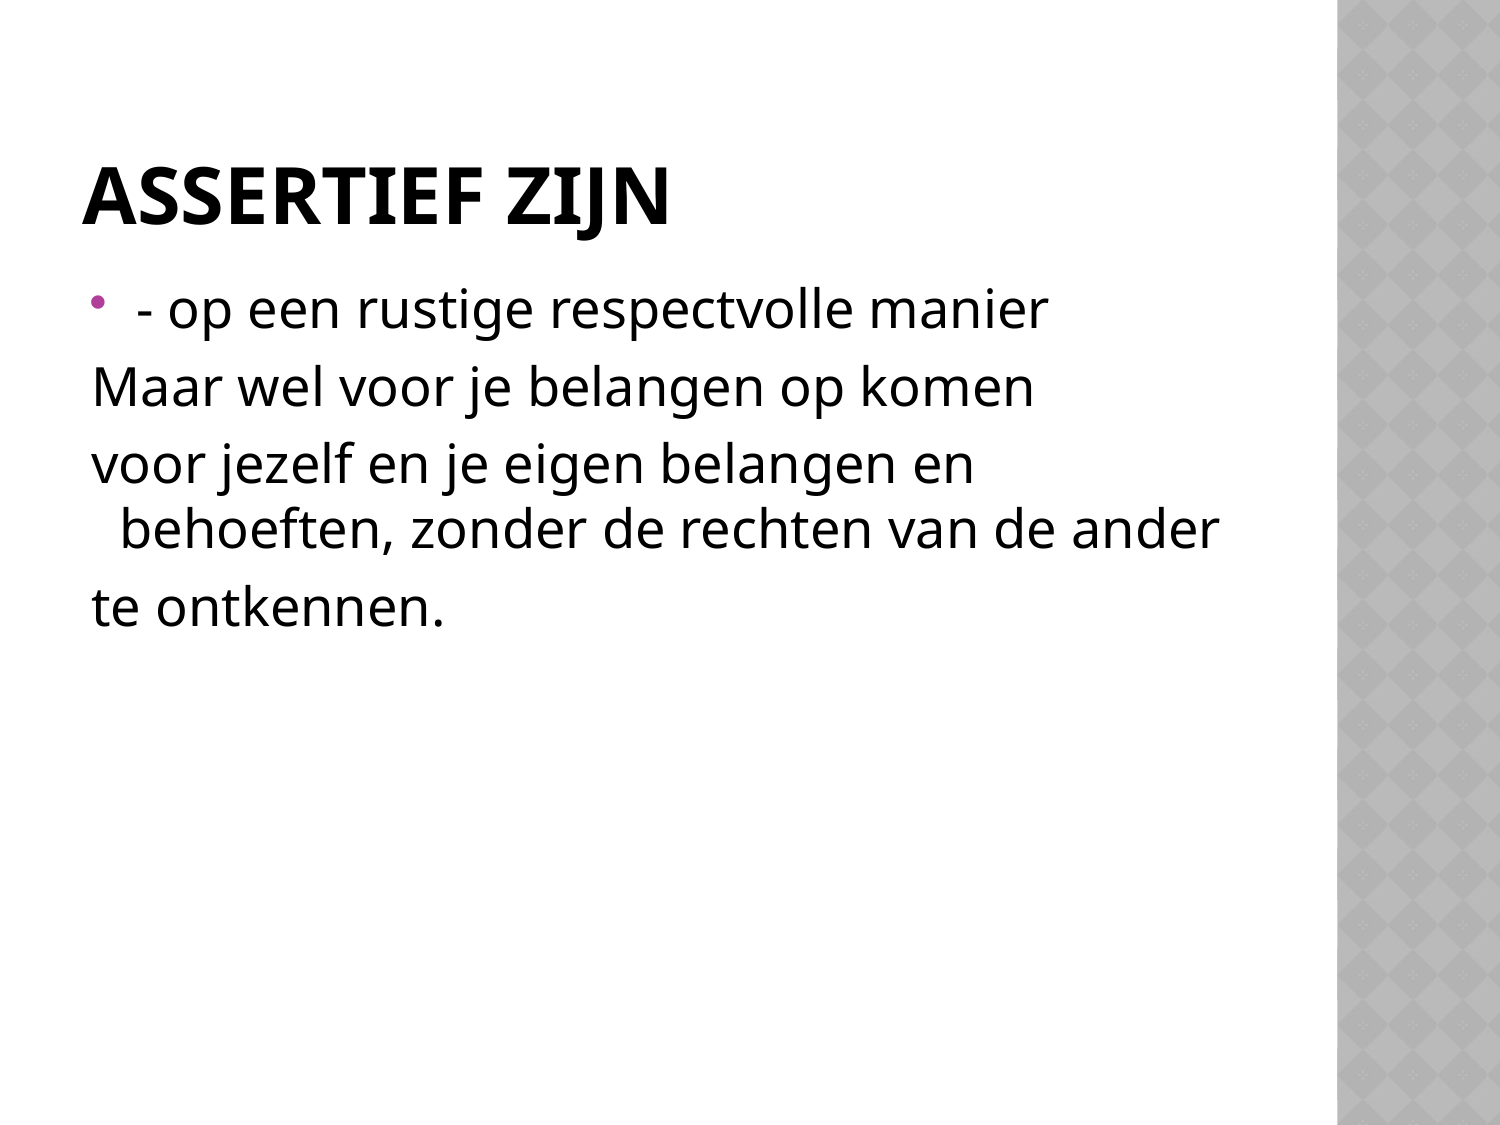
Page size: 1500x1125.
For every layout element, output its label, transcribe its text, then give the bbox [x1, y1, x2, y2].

title Assertief zijn [75, 52, 1263, 240]
list - op een rustige respectvolle manier Maar wel voor je belangen op komen voor jezelf en je eigen belangen en behoeften, zonder de rechten van de ander te ontkennen. [76, 267, 1265, 1063]
